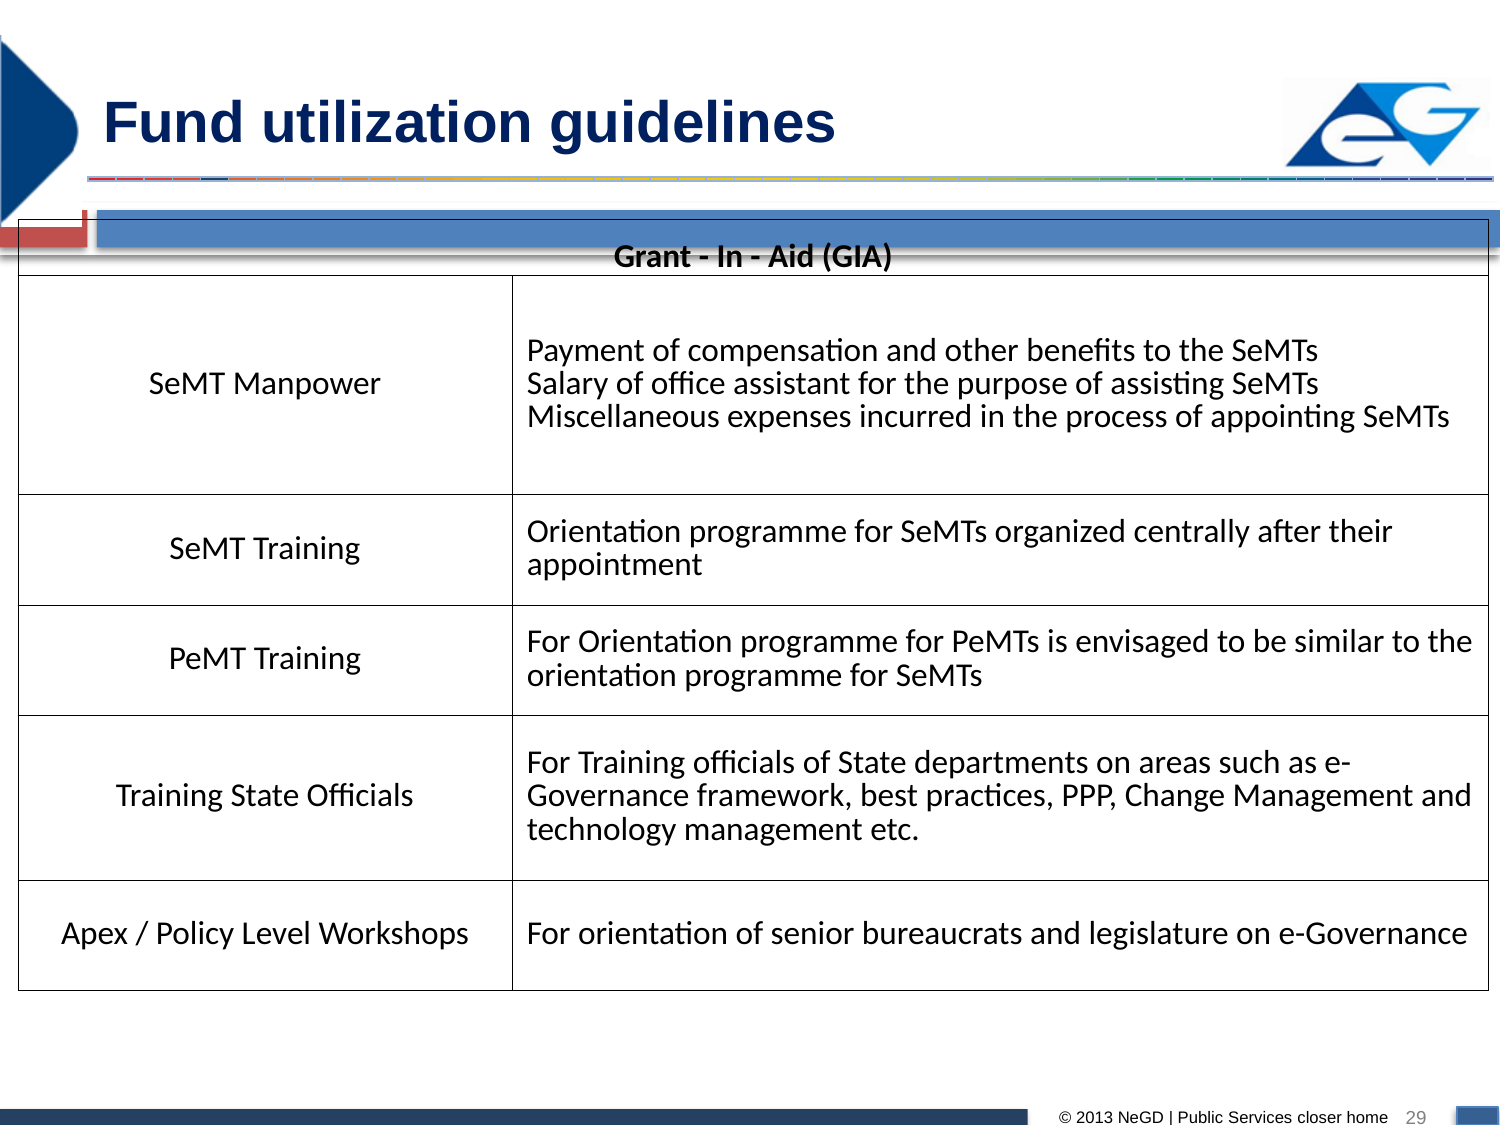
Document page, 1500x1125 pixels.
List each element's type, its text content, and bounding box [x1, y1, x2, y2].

table_cell For orientation of senior bureaucrats and legislature on e-Governance [513, 881, 1488, 990]
table_cell Orientation programme for SeMTs organized centrally after their appointment [513, 495, 1488, 605]
table_header Grant - In - Aid (GIA) [19, 220, 1488, 275]
text_box Fund utilization guidelines [88, 76, 1400, 162]
table_cell Payment of compensation and other benefits to the SeMTs Salary of office assistant for the purpose of assisting SeMTs Miscellaneous expenses incurred in the process of appointing SeMTs [513, 276, 1488, 494]
table_cell For Training officials of State departments on areas such as e-Governance framework, best practices, PPP, Change Management and technology management etc. [513, 716, 1488, 880]
table_cell SeMT Manpower [19, 276, 512, 494]
picture [1282, 77, 1491, 172]
table_cell For Orientation programme for PeMTs is envisaged to be similar to the orientation programme for SeMTs [513, 606, 1488, 715]
table_cell Apex / Policy Level Workshops [19, 881, 512, 990]
table_cell PeMT Training [19, 606, 512, 715]
table_cell SeMT Training [19, 495, 512, 605]
table_cell Training State Officials [19, 716, 512, 880]
picture [0, 35, 82, 227]
